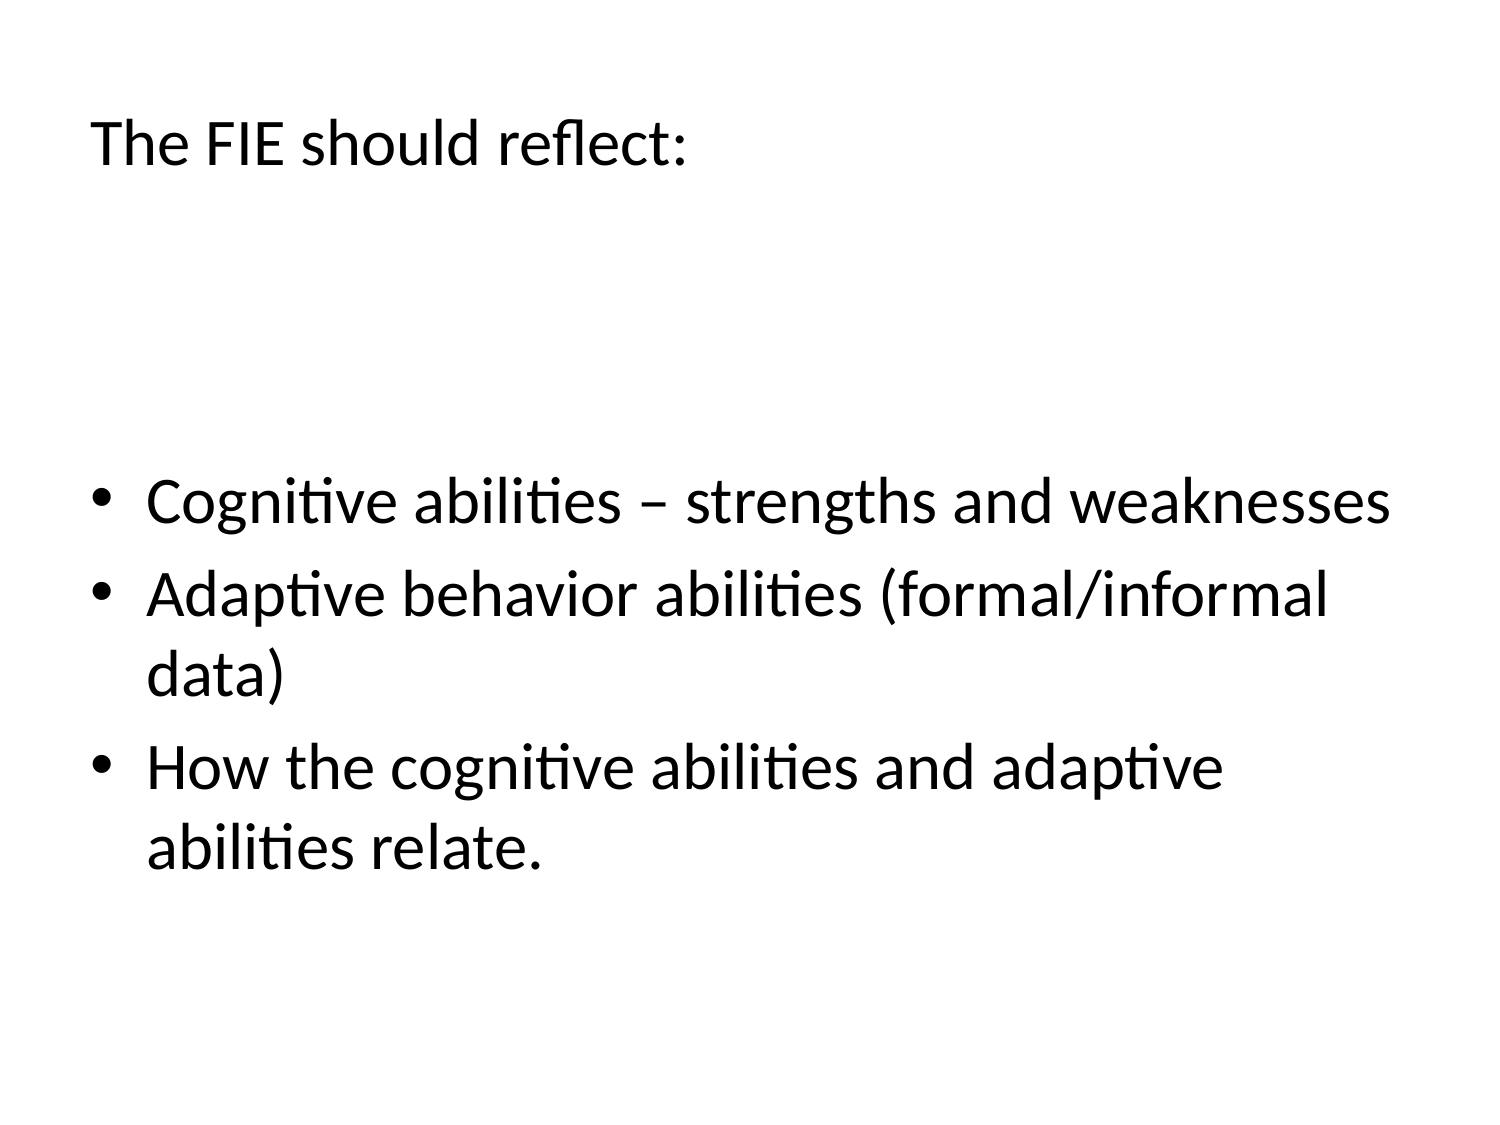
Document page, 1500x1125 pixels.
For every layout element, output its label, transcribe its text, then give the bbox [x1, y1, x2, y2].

title The FIE should reflect: [75, 45, 1425, 233]
list Cognitive abilities – strengths and weaknesses Adaptive behavior abilities (formal/informal data) How the cognitive abilities and adaptive abilities relate. [75, 262, 1425, 1005]
